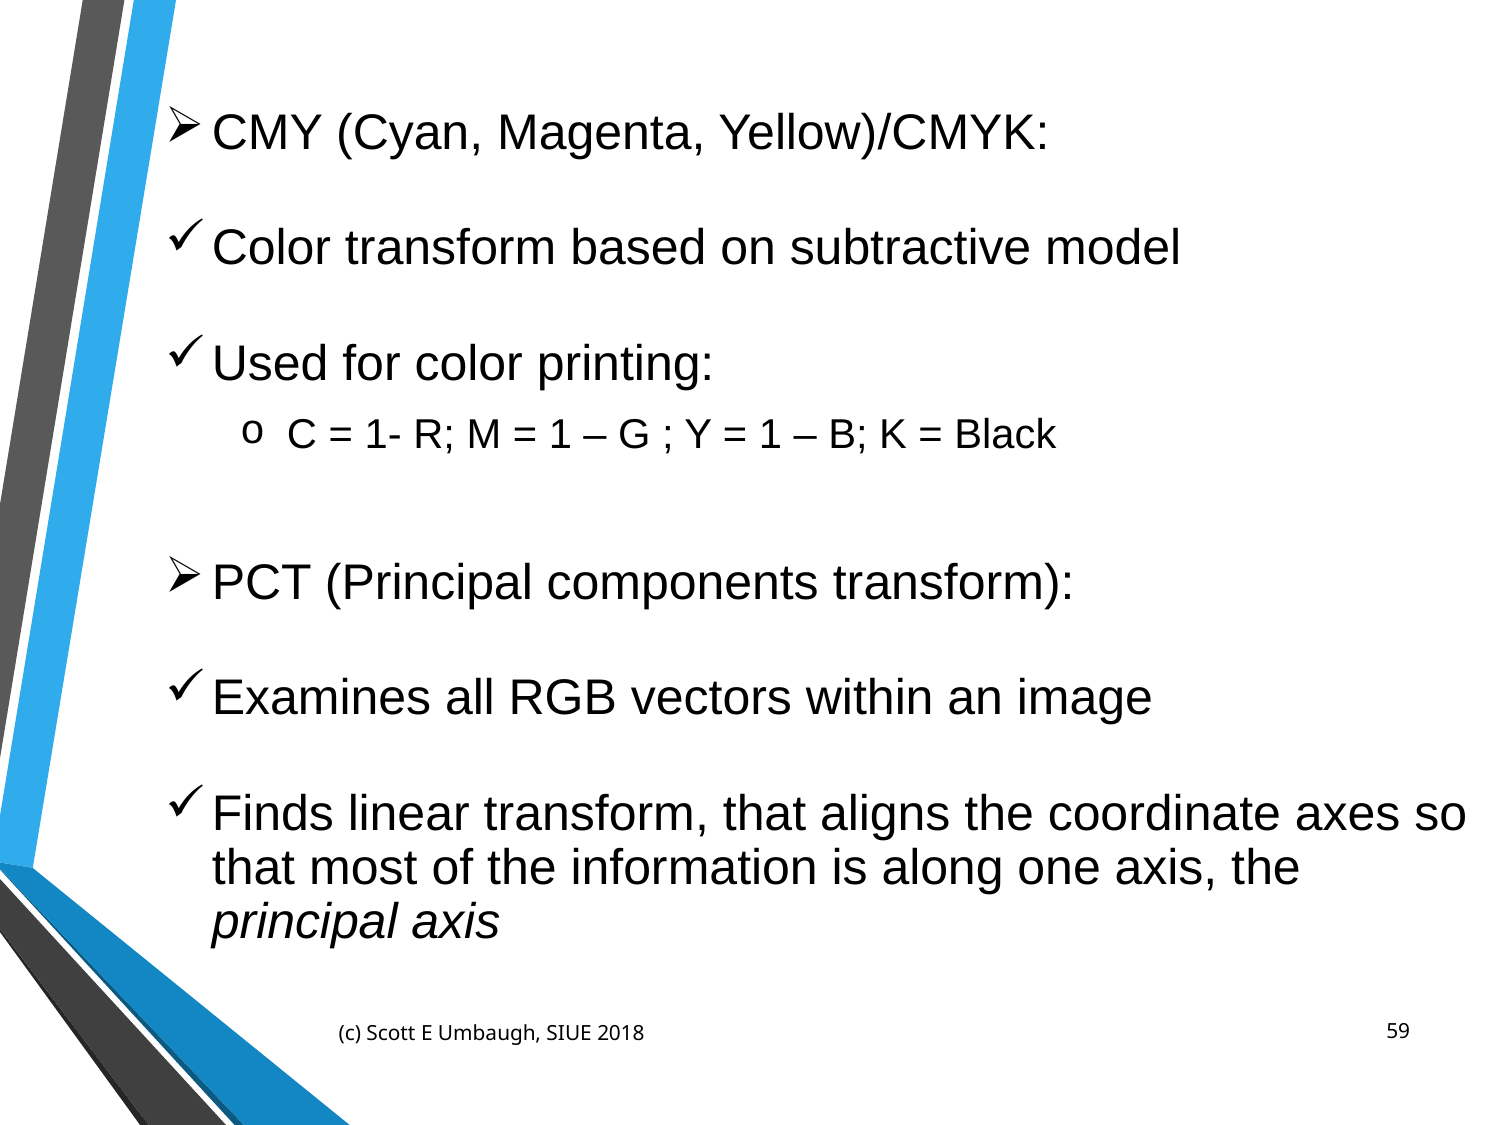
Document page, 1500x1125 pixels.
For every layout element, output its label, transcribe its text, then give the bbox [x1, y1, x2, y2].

slide_number 59 [1354, 1001, 1425, 1062]
footer (c) Scott E Umbaugh, SIUE 2018 [323, 1001, 1196, 1062]
list CMY (Cyan, Magenta, Yellow)/CMYK: Color transform based on subtractive model Used for color printing: C = 1- R; M = 1 – G ; Y = 1 – B; K = Black PCT (Principal components transform): Examines all RGB vectors within an image Finds linear transform, that aligns the coordinate axes so that most of the information is along one axis, the principal axis [150, 59, 1500, 997]
